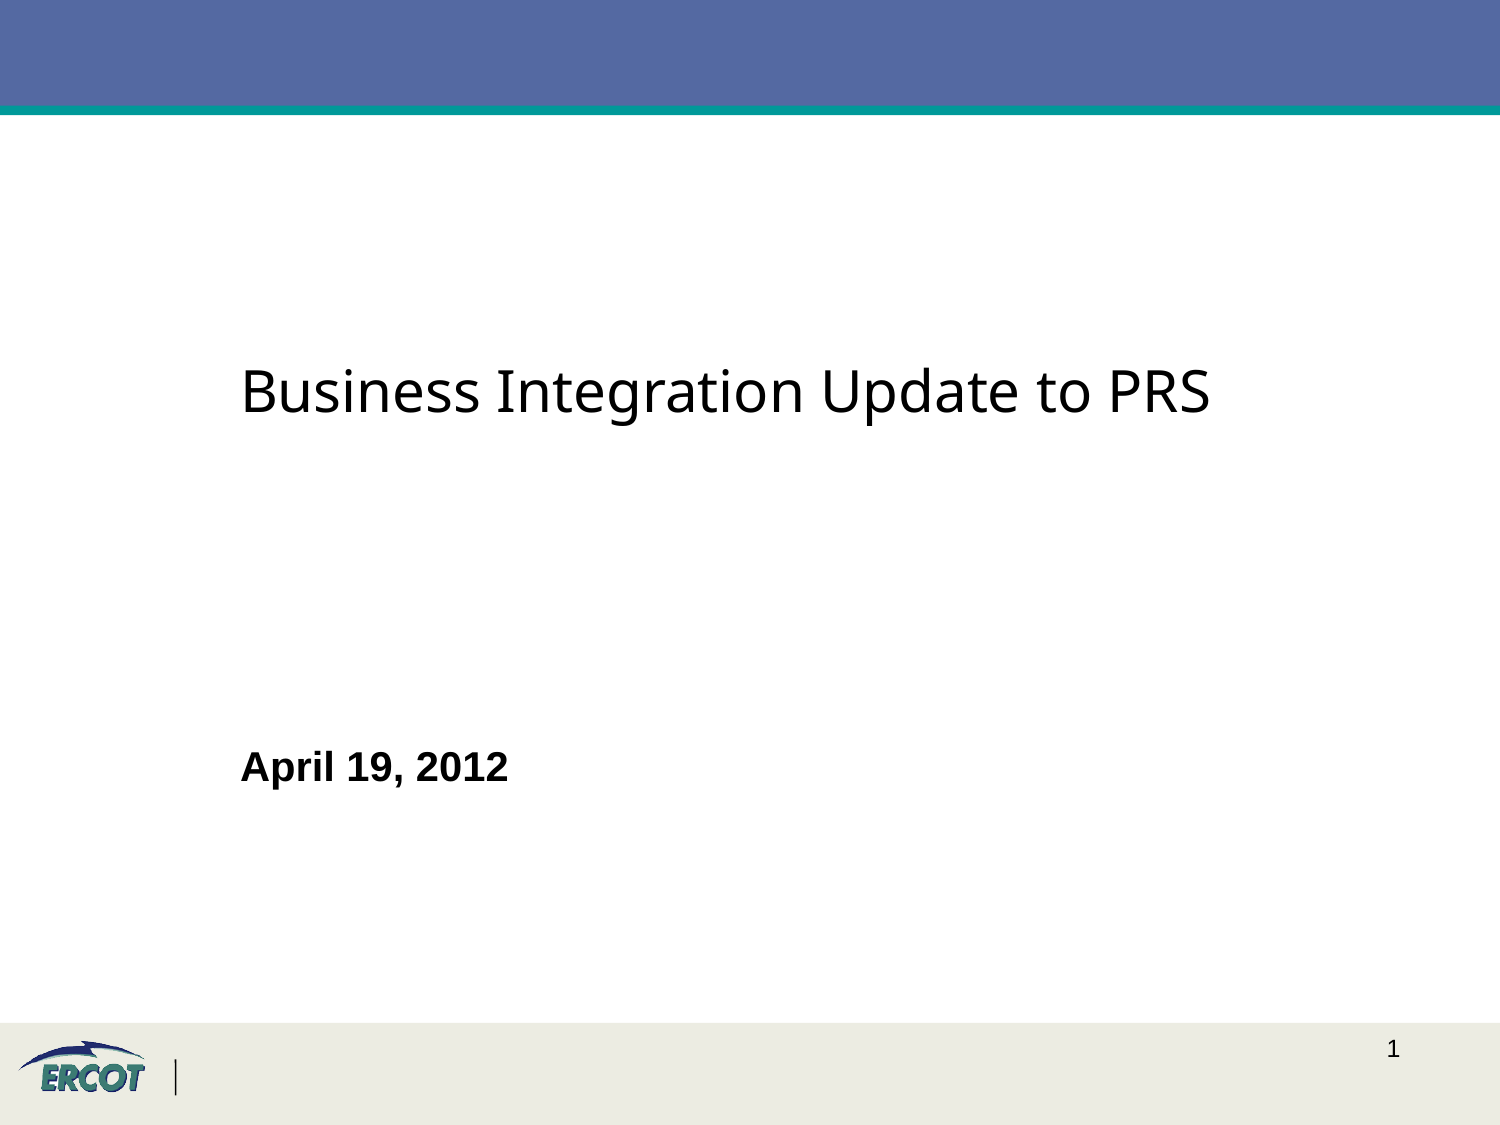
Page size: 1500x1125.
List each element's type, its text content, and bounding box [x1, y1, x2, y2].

picture [10, 1031, 151, 1111]
text_box April 19, 2012 [225, 587, 1375, 900]
text_box Business Integration Update to PRS [224, 287, 1413, 491]
